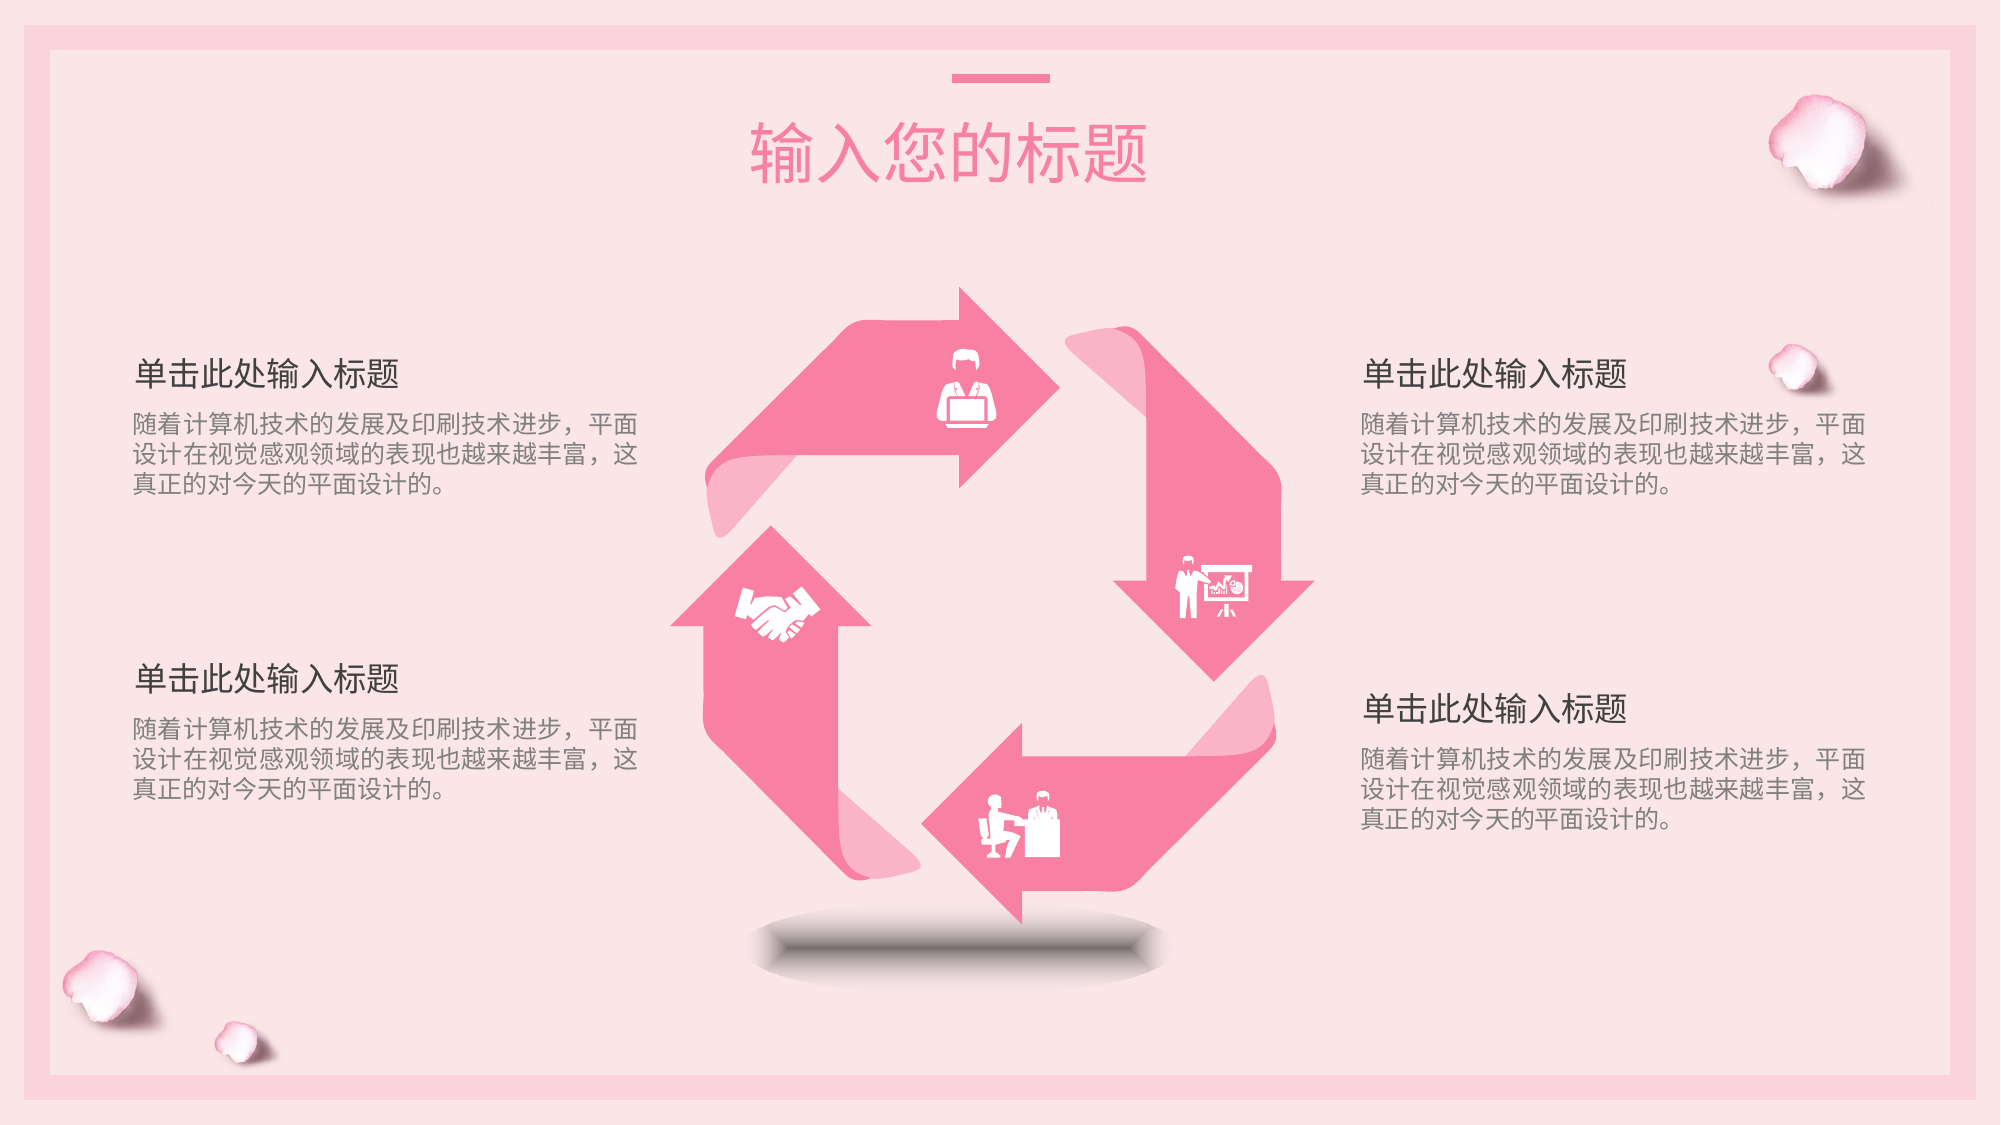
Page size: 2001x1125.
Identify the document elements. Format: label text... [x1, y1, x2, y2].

text_box 随着计算机技术的发展及印刷技术进步，平面设计在视觉感观领域的表现也越来越丰富，这真正的对今天的平面设计的。 [117, 401, 654, 506]
text_box 随着计算机技术的发展及印刷技术进步，平面设计在视觉感观领域的表现也越来越丰富，这真正的对今天的平面设计的。 [117, 706, 654, 811]
text_box 随着计算机技术的发展及印刷技术进步，平面设计在视觉感观领域的表现也越来越丰富，这真正的对今天的平面设计的。 [1345, 401, 1882, 506]
picture [54, 656, 700, 1073]
text_box 单击此处输入标题 [119, 345, 416, 401]
text_box 单击此处输入标题 [1347, 345, 1643, 401]
text_box 单击此处输入标题 [1347, 680, 1643, 736]
text_box [740, 900, 1177, 996]
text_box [669, 525, 921, 881]
picture [1633, 93, 1934, 452]
text_box 单击此处输入标题 [119, 650, 416, 706]
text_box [1063, 326, 1315, 682]
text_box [704, 286, 1061, 538]
text_box 随着计算机技术的发展及印刷技术进步，平面设计在视觉感观领域的表现也越来越丰富，这真正的对今天的平面设计的。 [1345, 736, 1882, 842]
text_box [922, 673, 1278, 925]
